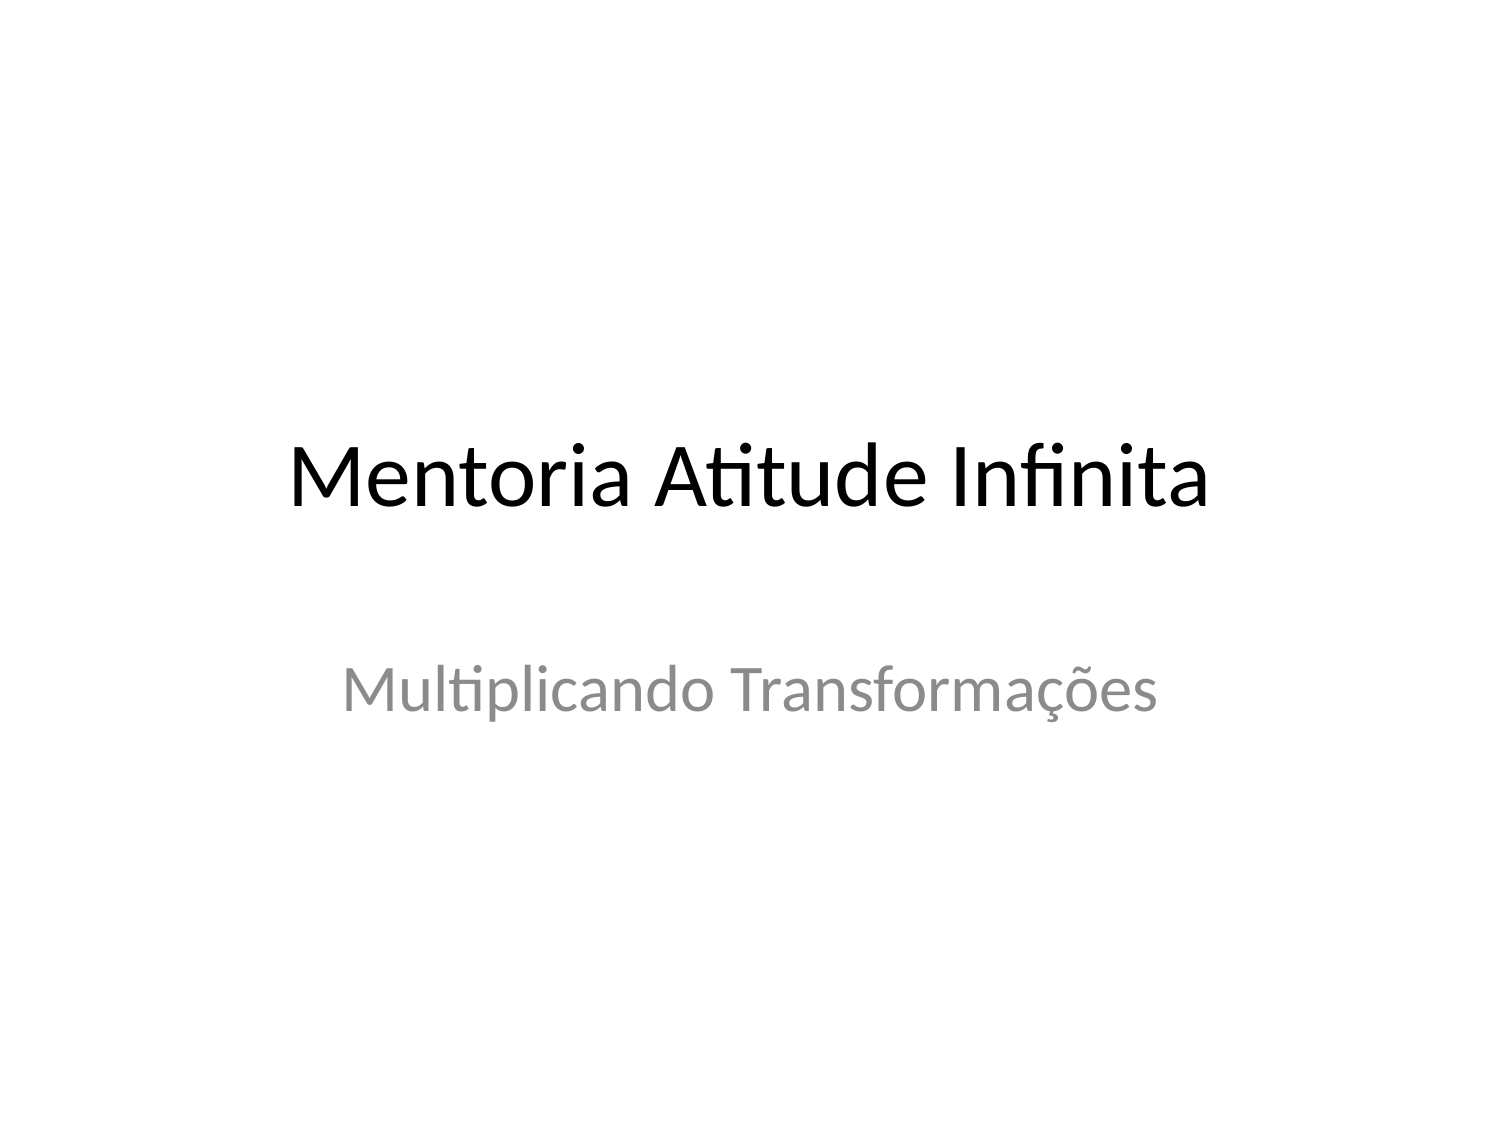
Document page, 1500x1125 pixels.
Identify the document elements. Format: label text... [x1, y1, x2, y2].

title Mentoria Atitude Infinita [112, 349, 1388, 591]
subtitle Multiplicando Transformações [225, 637, 1275, 925]
